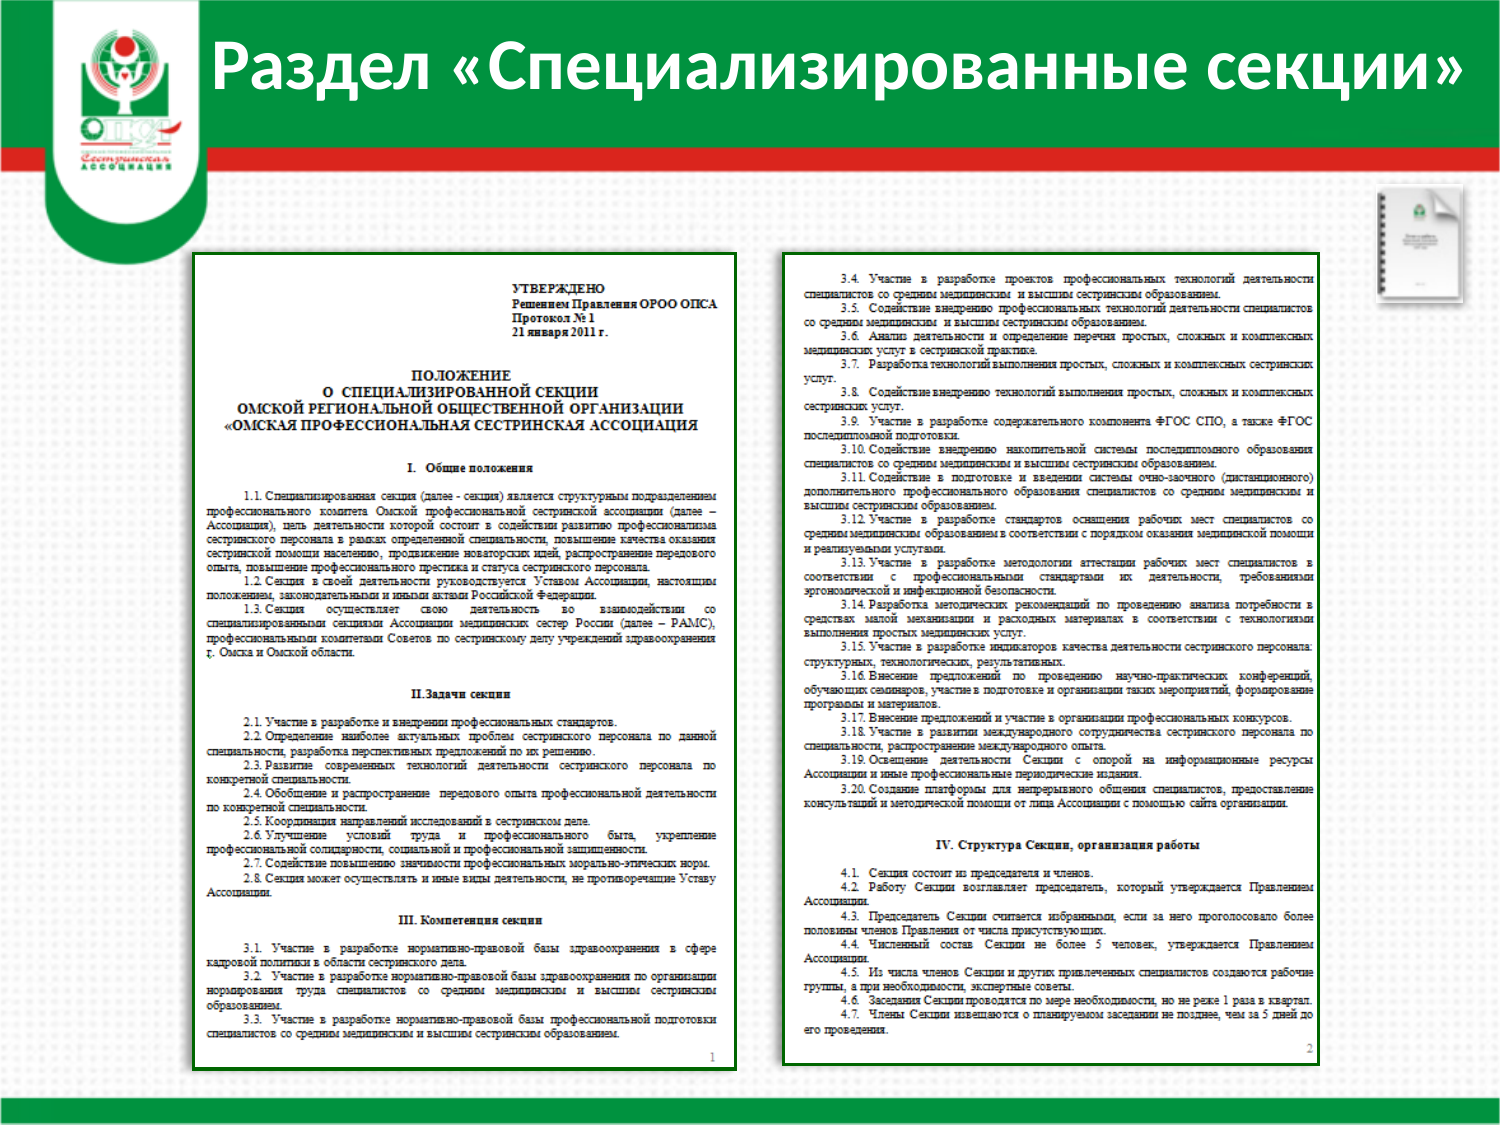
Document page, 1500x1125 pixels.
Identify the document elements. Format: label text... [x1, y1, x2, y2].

text_box Раздел «Специализированные секции» [183, 18, 1500, 113]
picture [0, 0, 1500, 1125]
